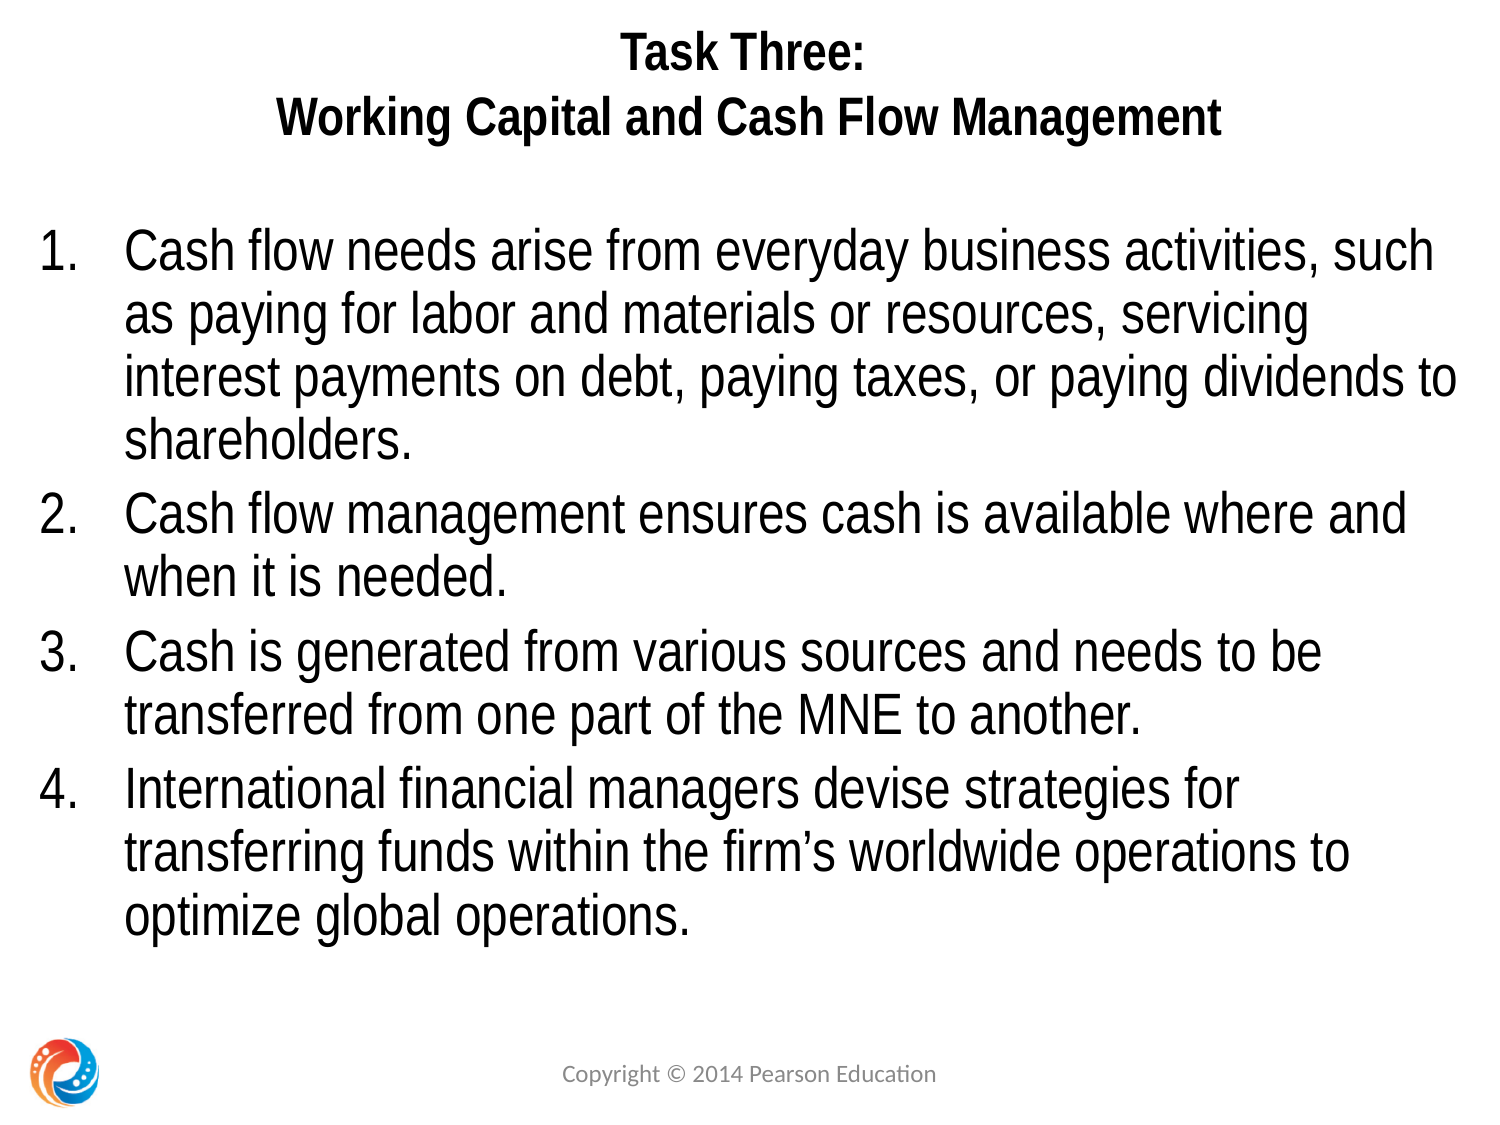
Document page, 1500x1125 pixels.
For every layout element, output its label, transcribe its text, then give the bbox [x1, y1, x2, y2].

footer Copyright © 2014 Pearson Education [512, 1042, 988, 1103]
picture [23, 1032, 105, 1111]
title Task Three: Working Capital and Cash Flow Management [112, 12, 1388, 151]
subtitle Cash flow needs arise from everyday business activities, such as paying for labor and materials or resources, servicing interest payments on debt, paying taxes, or paying dividends to shareholders. Cash flow management ensures cash is available where and when it is needed. Cash is generated from various sources and needs to be transferred from one part of the MNE to another. International financial managers devise strategies for transferring funds within the firm’s worldwide operations to optimize global operations. [24, 212, 1476, 1038]
